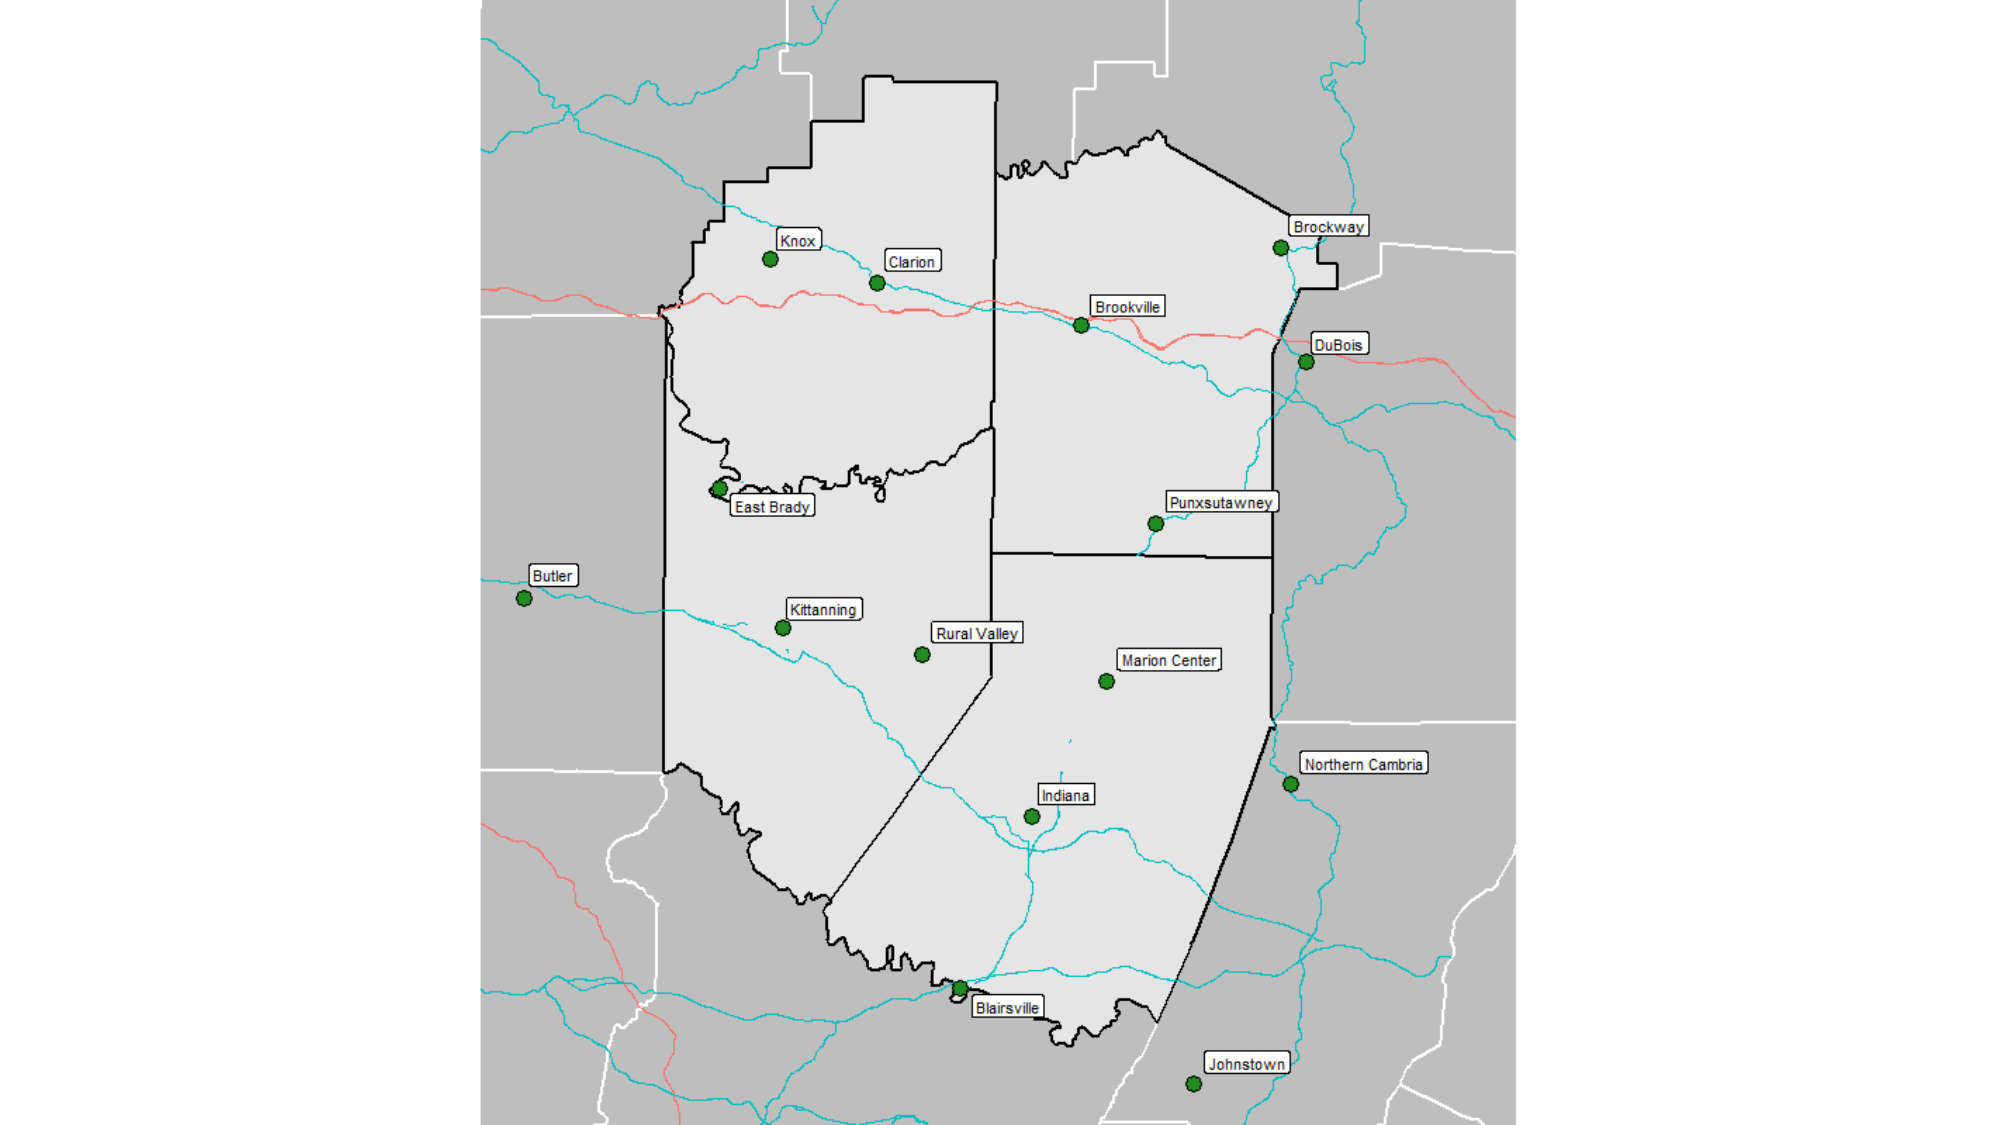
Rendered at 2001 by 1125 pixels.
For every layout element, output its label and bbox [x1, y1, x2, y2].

picture [473, 0, 1527, 1125]
